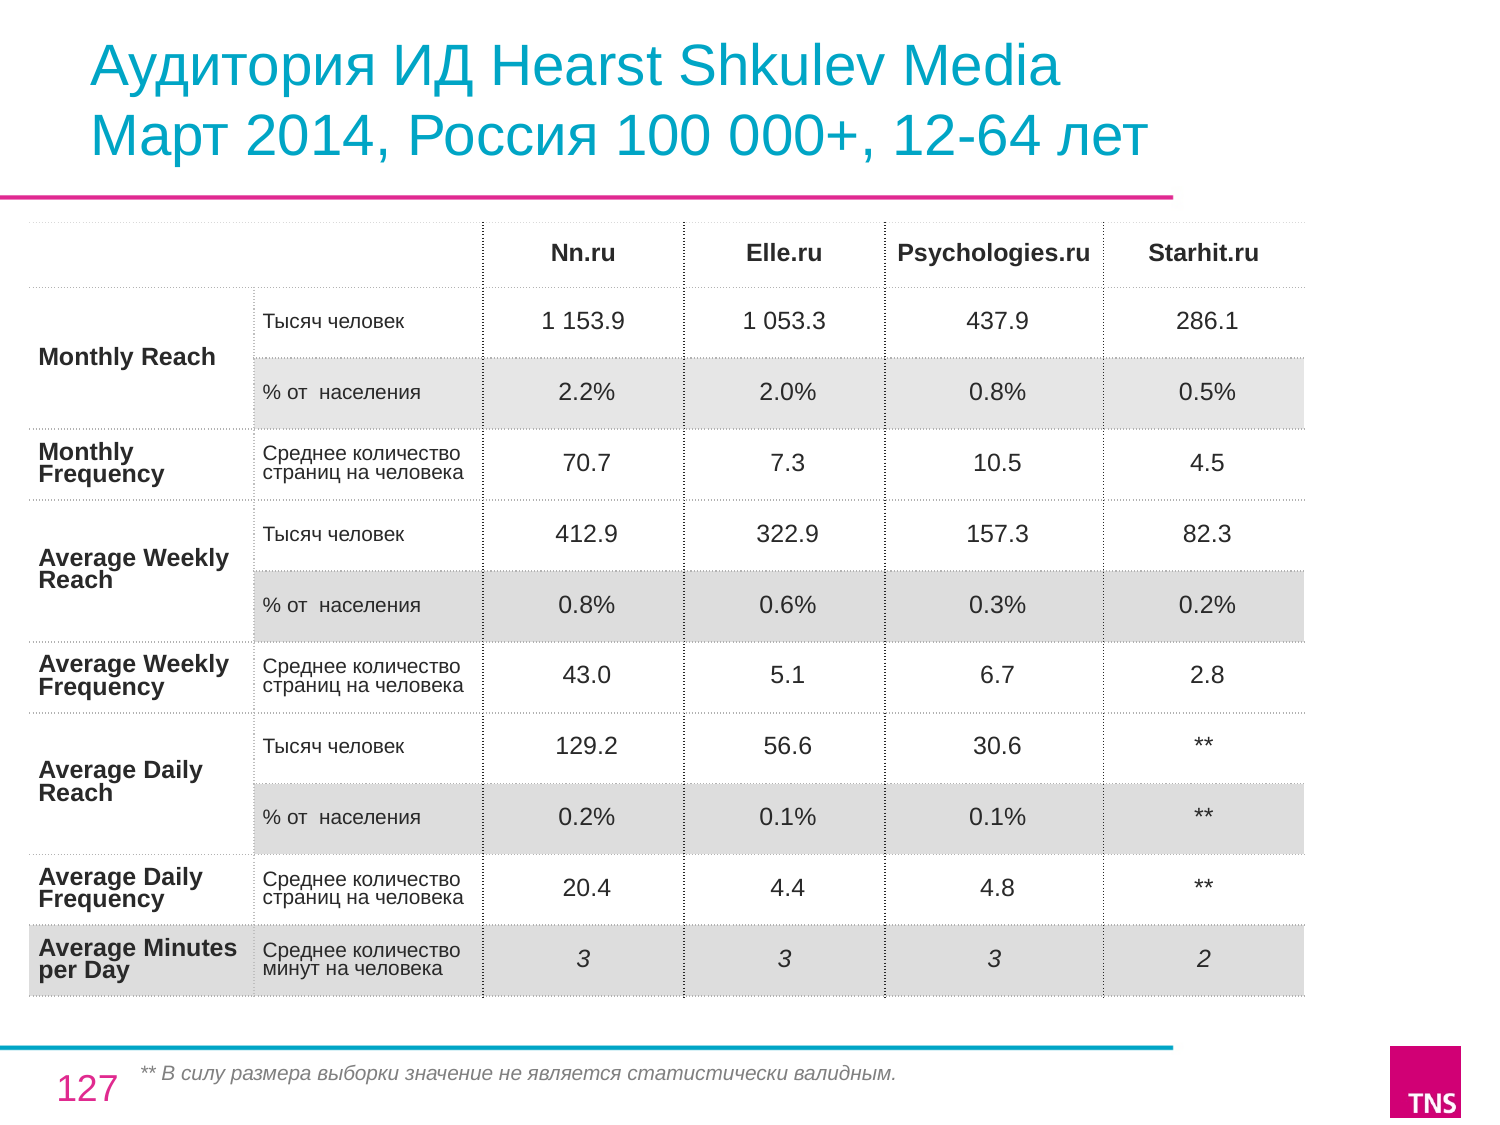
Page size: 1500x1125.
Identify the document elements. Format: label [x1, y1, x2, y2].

title [74, 8, 1476, 187]
table_header [29, 223, 1304, 287]
table_cell [29, 287, 1304, 996]
picture [0, 0, 1500, 1125]
text_box [124, 1052, 1463, 1092]
slide_number [40, 1055, 392, 1125]
